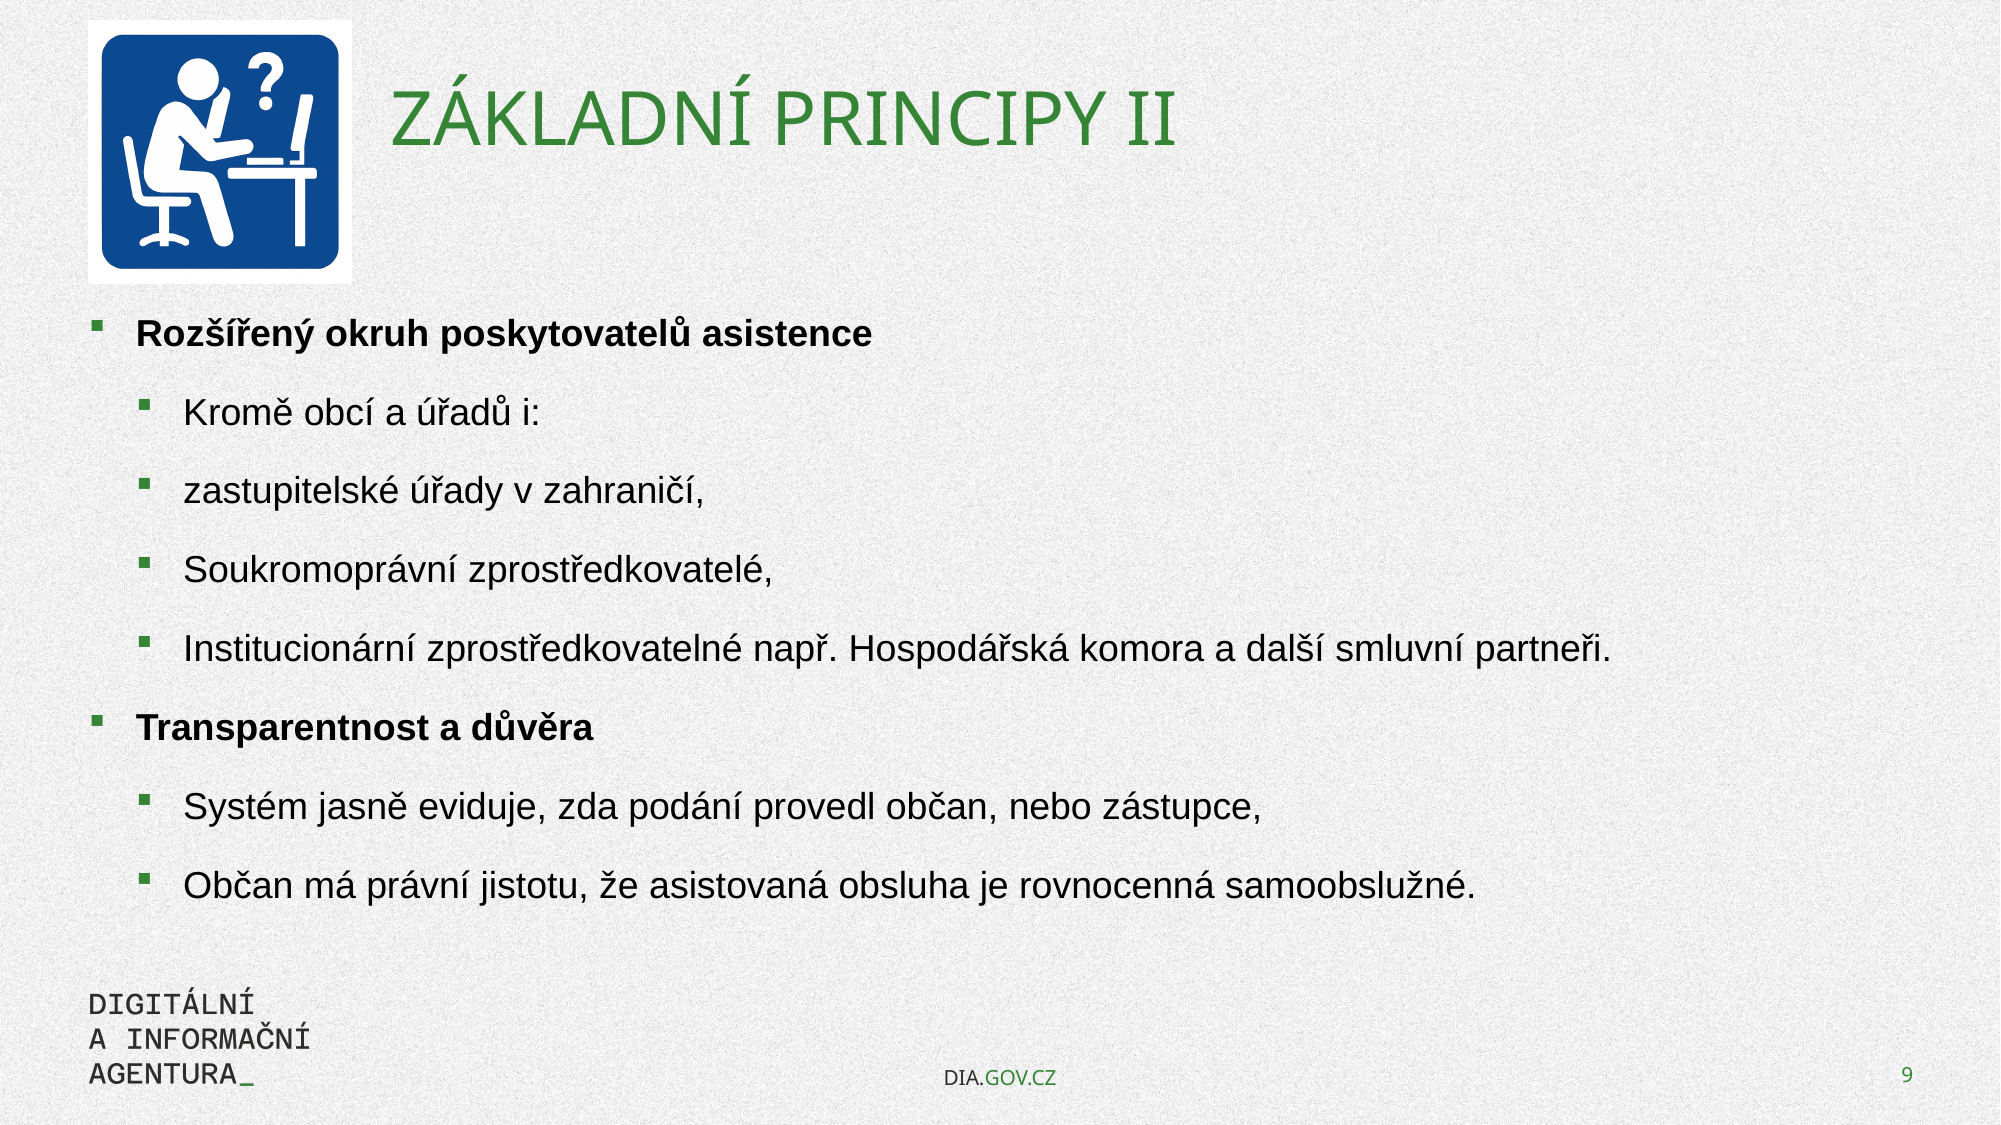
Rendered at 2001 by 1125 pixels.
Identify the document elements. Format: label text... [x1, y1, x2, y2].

title Základní princIpy II [390, 70, 1912, 284]
picture [0, 0, 2001, 1125]
list Rozšířený okruh poskytovatelů asistence Kromě obcí a úřadů i: zastupitelské úřady v zahraničí, Soukromoprávní zprostředkovatelé, Institucionární zprostředkovatelné např. Hospodářská komora a další smluvní partneři. Transparentnost a důvěra Systém jasně eviduje, zda podání provedl občan, nebo zástupce, Občan má právní jistotu, že asistovaná obsluha je rovnocenná samoobslužné. [88, 299, 1912, 980]
slide_number 9 [1612, 1037, 1928, 1098]
footer DIA.GOV.CZ [558, 1037, 1442, 1098]
